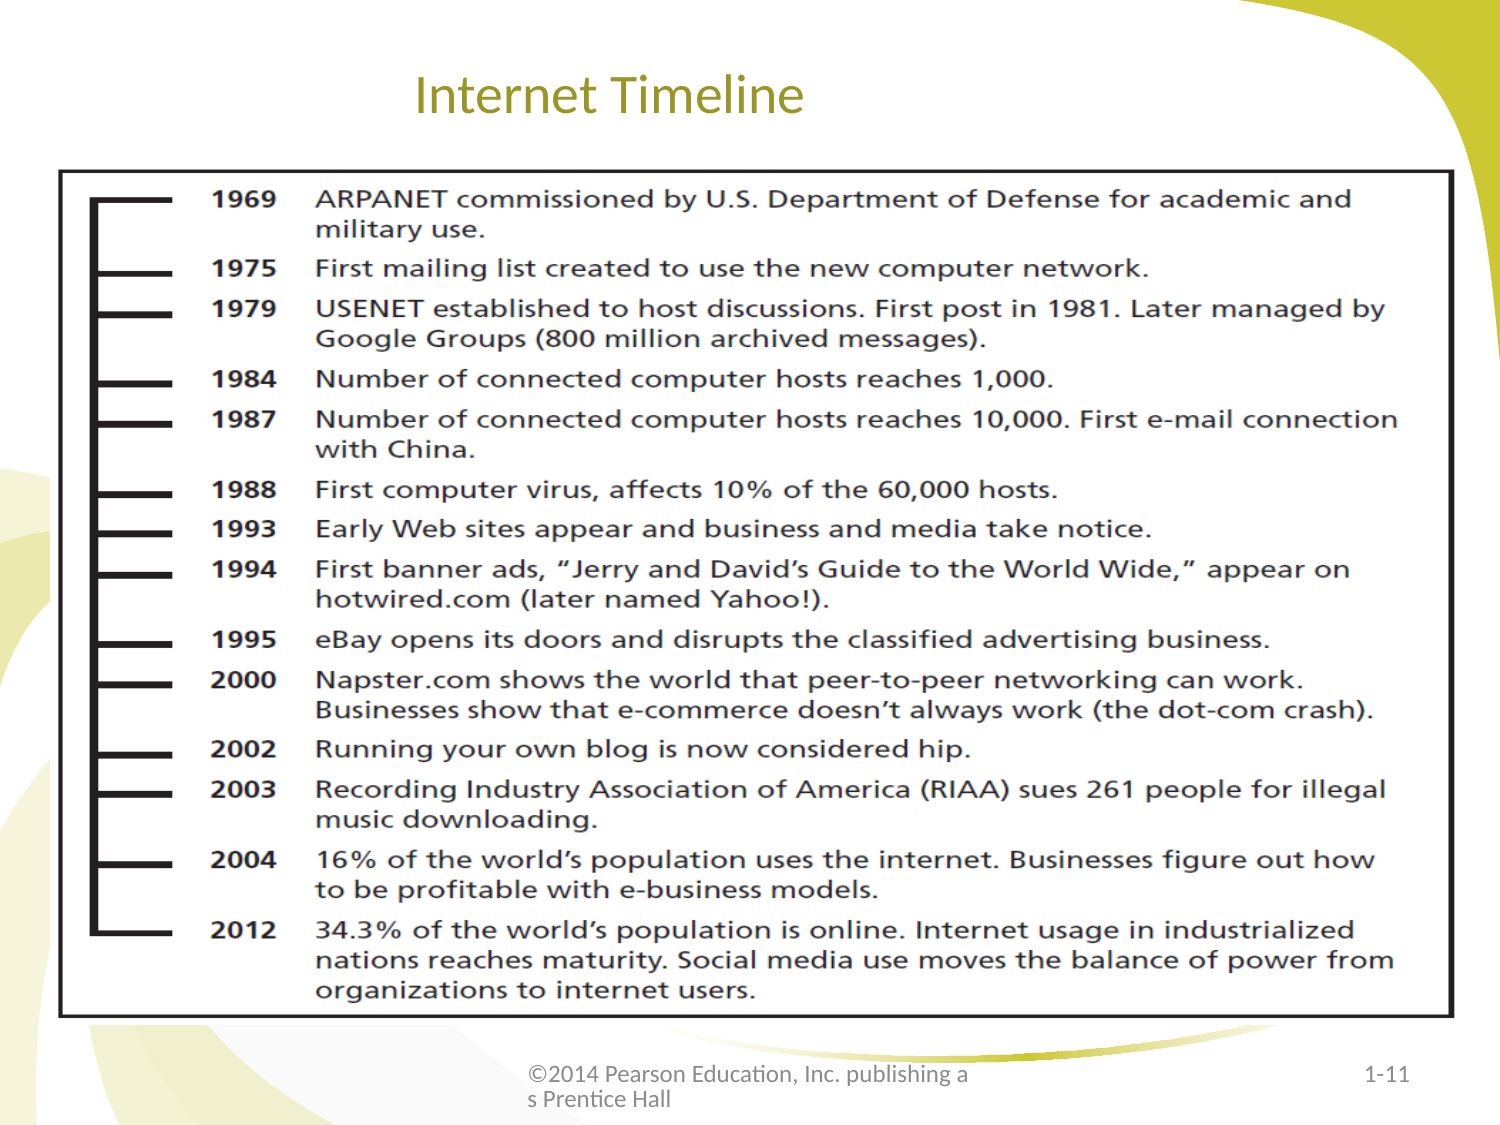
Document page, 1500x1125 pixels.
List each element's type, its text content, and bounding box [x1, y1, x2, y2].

title Internet Timeline [399, 50, 1425, 164]
slide_number 1-11 [1074, 1042, 1425, 1103]
footer ©2014 Pearson Education, Inc. publishing as Prentice Hall [512, 1042, 988, 1103]
picture [49, 165, 1463, 1026]
